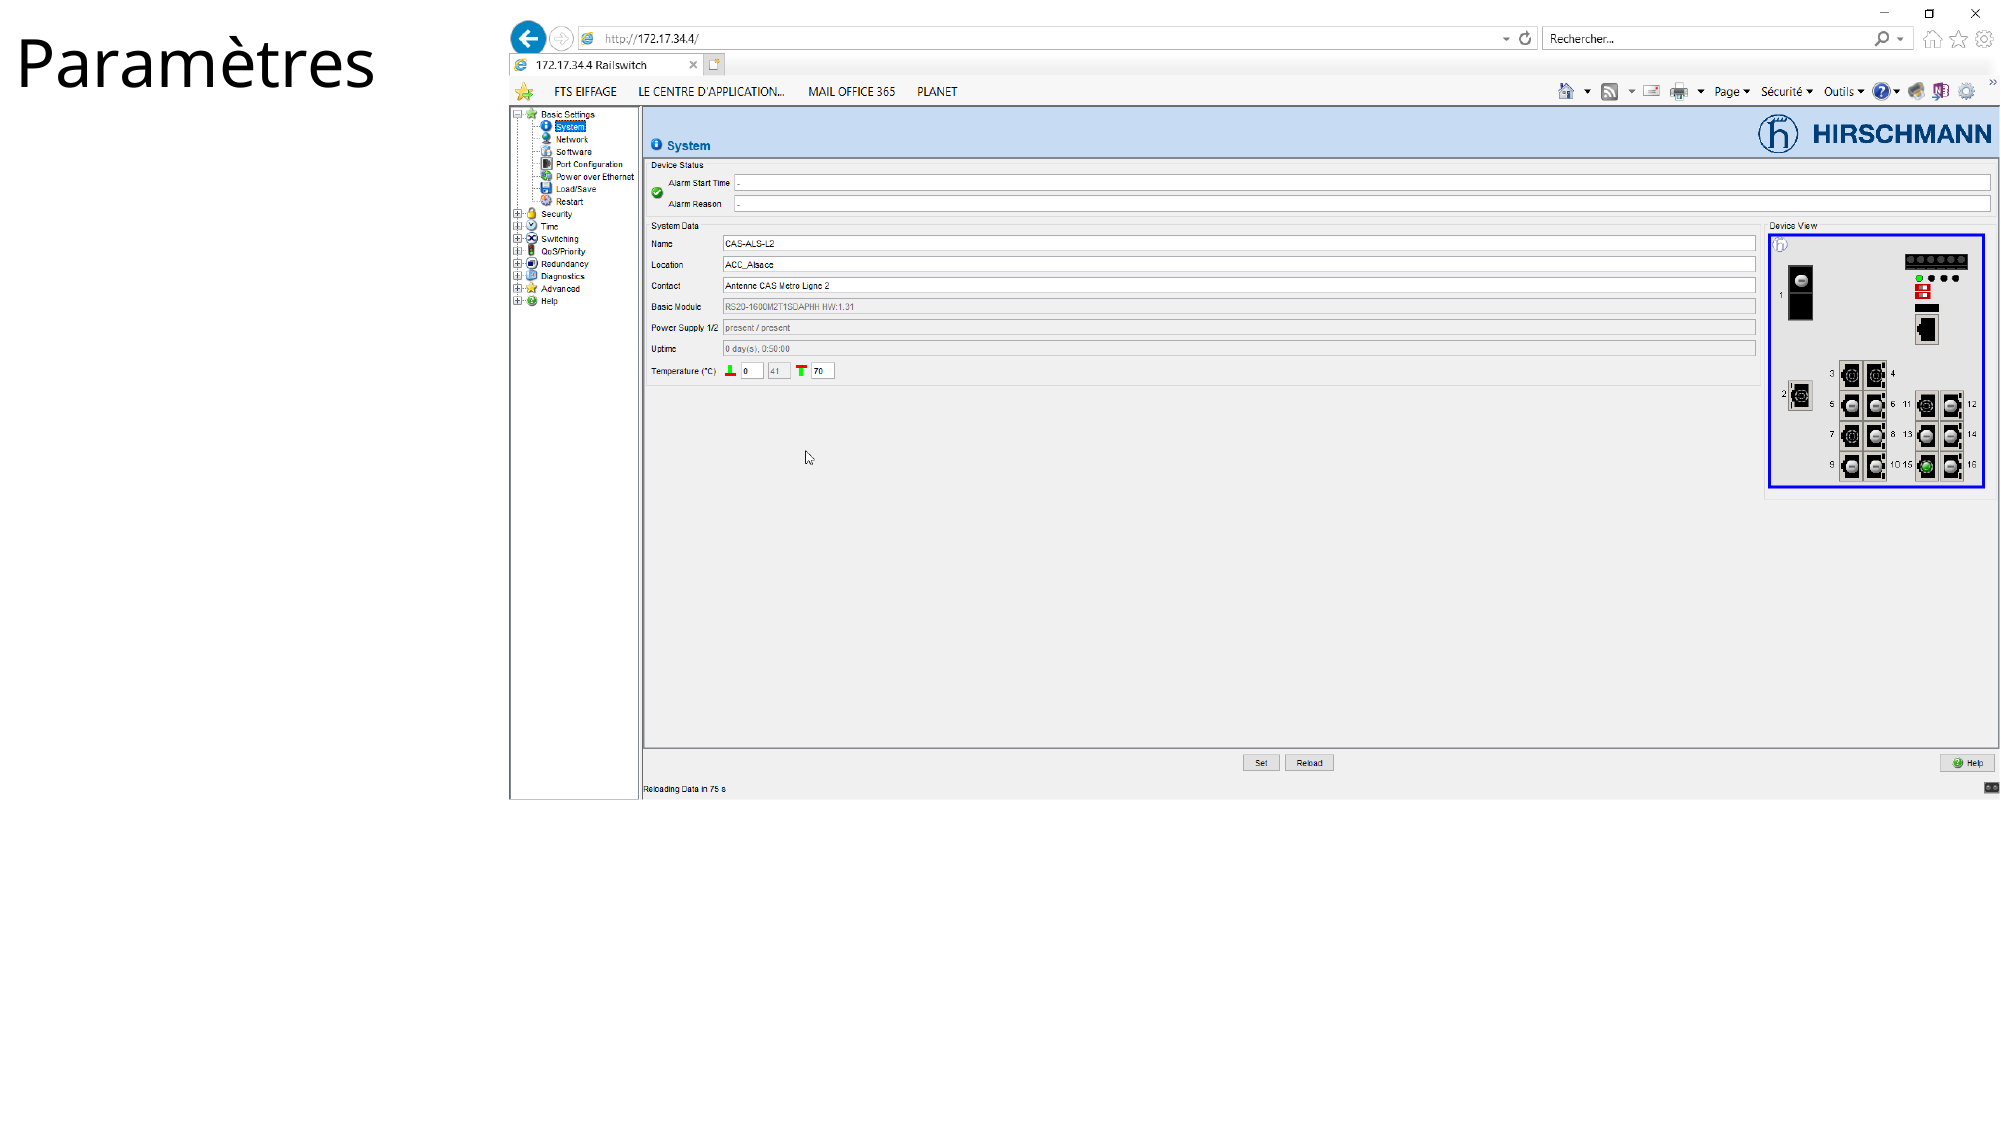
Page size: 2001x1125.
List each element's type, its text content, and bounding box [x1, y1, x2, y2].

title Paramètres [0, 0, 509, 110]
picture [509, 0, 2000, 800]
